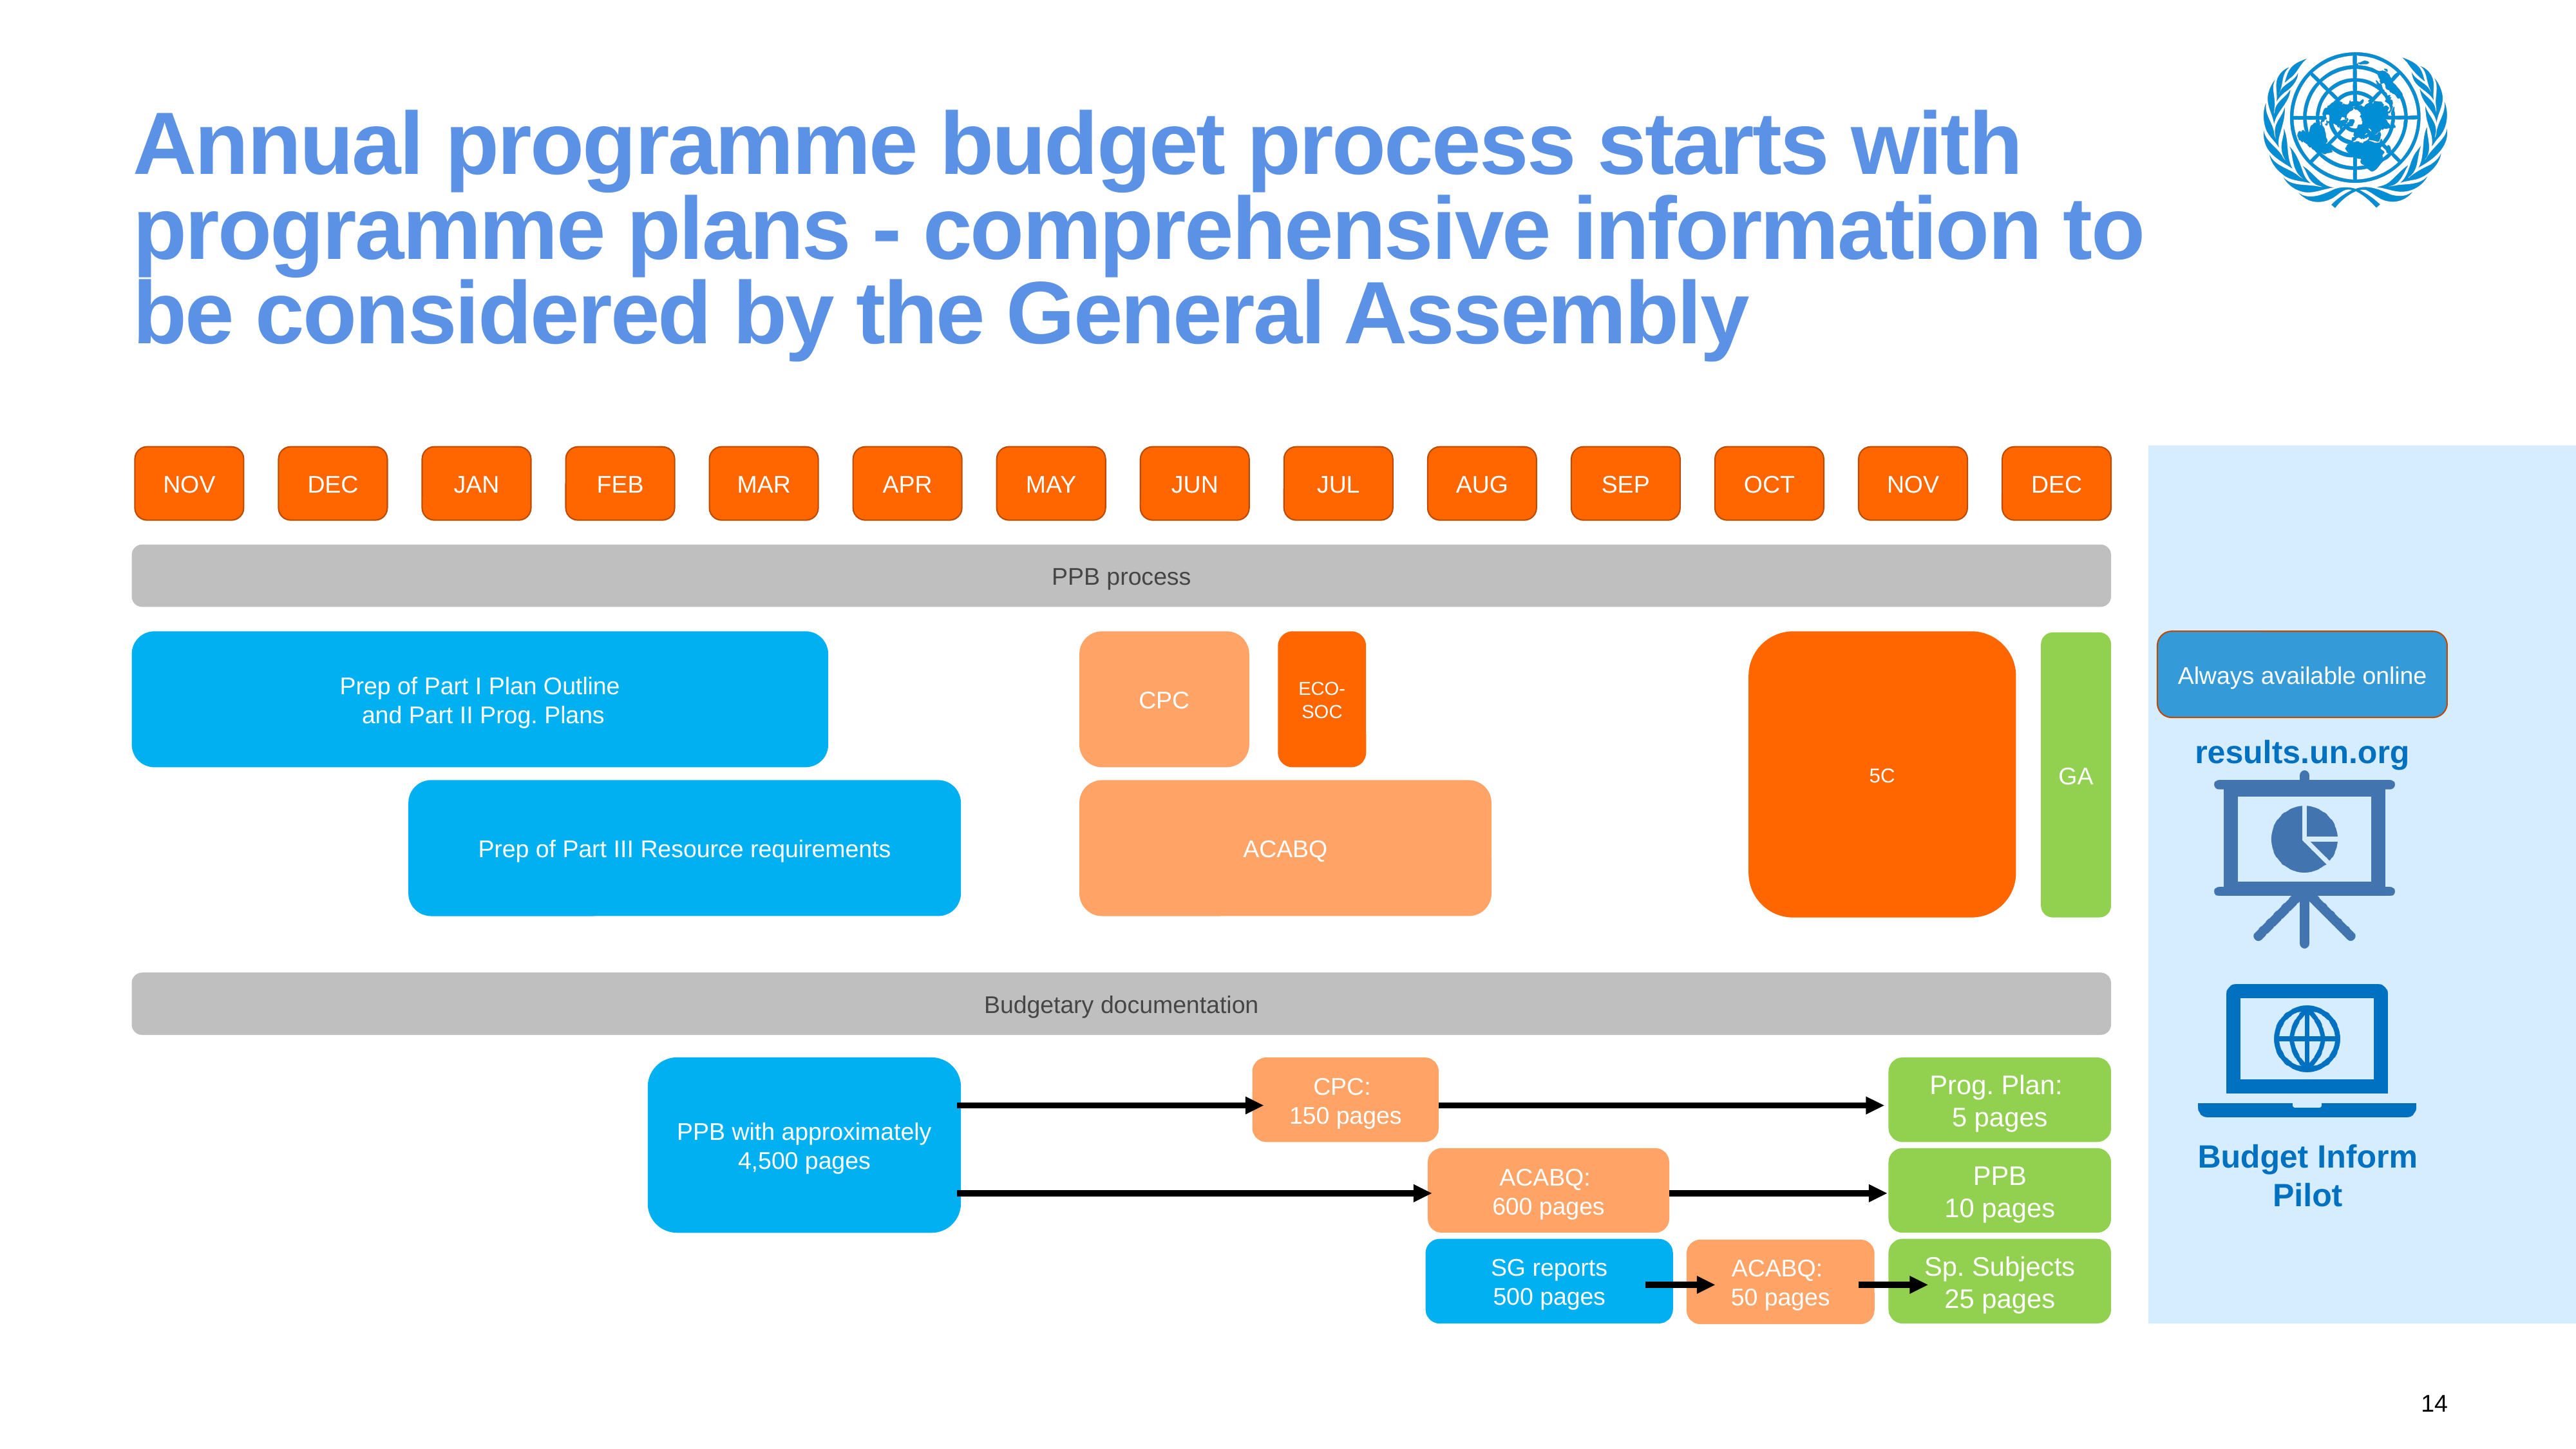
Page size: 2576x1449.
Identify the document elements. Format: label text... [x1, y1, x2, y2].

text_box SG reports 500 pages [1425, 1238, 1673, 1324]
picture [2264, 52, 2447, 208]
picture [2314, 56, 2353, 79]
text_box GA [2041, 632, 2112, 918]
picture [2322, 115, 2334, 141]
picture [2298, 140, 2316, 159]
picture [2294, 76, 2316, 116]
text_box APR [853, 446, 962, 520]
text_box MAY [996, 446, 1106, 520]
picture [2357, 82, 2378, 96]
text_box ACABQ [1079, 780, 1492, 916]
text_box SEP [1571, 446, 1680, 520]
picture [2341, 95, 2353, 104]
text_box JUL [1283, 446, 1393, 520]
text_box Prep of Part I Plan Outline and Part II Prog. Plans [131, 631, 829, 768]
picture [2394, 120, 2417, 159]
picture [2332, 138, 2347, 152]
text_box PPB with approximately 4,500 pages [647, 1057, 961, 1233]
picture [2334, 124, 2340, 131]
picture [2347, 109, 2362, 128]
text_box DEC [2002, 446, 2112, 520]
text_box PPB 10 pages [1888, 1148, 2112, 1233]
slide_number 14 [2415, 1381, 2454, 1423]
picture [2294, 120, 2304, 136]
text_box Sp. Subjects 25 pages [1888, 1238, 2112, 1324]
text_box ECO-SOC [1278, 631, 1367, 768]
text_box Budgetary documentation [131, 972, 2112, 1036]
text_box AUG [1427, 446, 1537, 520]
text_box Prog. Plan: 5 pages [1888, 1057, 2112, 1142]
text_box MAR [709, 446, 819, 520]
picture [2356, 137, 2369, 142]
picture [2320, 95, 2334, 116]
text_box FEB [565, 446, 675, 520]
text_box JAN [422, 446, 531, 520]
picture [2357, 70, 2380, 83]
text_box PPB process [131, 544, 2112, 607]
picture [2357, 156, 2397, 179]
text_box 5C [1748, 631, 2016, 918]
picture [2342, 130, 2353, 140]
picture [2357, 95, 2369, 106]
text_box Always available online [2157, 631, 2447, 718]
text_box ACABQ: 600 pages [1427, 1148, 1670, 1233]
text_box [2184, 726, 2428, 1219]
text_box NOV [1858, 446, 1968, 520]
picture [2382, 84, 2404, 115]
picture [2357, 56, 2396, 77]
text_box Prep of Part III Resource requirements [408, 780, 961, 916]
picture [2394, 75, 2417, 115]
text_box CPC [1079, 631, 1249, 768]
picture [2376, 94, 2389, 107]
title Annual programme budget process starts with programme plans - comprehensive information to be considered by the General Assembly [127, 100, 2235, 252]
picture [2307, 86, 2325, 116]
text_box OCT [1714, 446, 1824, 520]
text_box ACABQ: 50 pages [1686, 1239, 1875, 1325]
picture [2325, 151, 2353, 166]
picture [2381, 129, 2389, 140]
text_box DEC [278, 446, 388, 520]
picture [2307, 120, 2316, 131]
picture [2382, 147, 2387, 156]
picture [2313, 156, 2353, 179]
picture [2385, 120, 2403, 149]
text_box NOV [135, 446, 244, 520]
picture [2333, 82, 2353, 97]
picture [2357, 159, 2363, 166]
picture [2323, 70, 2353, 88]
text_box JUN [1140, 446, 1249, 520]
text_box [2148, 445, 2576, 1324]
text_box CPC: 150 pages [1252, 1057, 1439, 1142]
